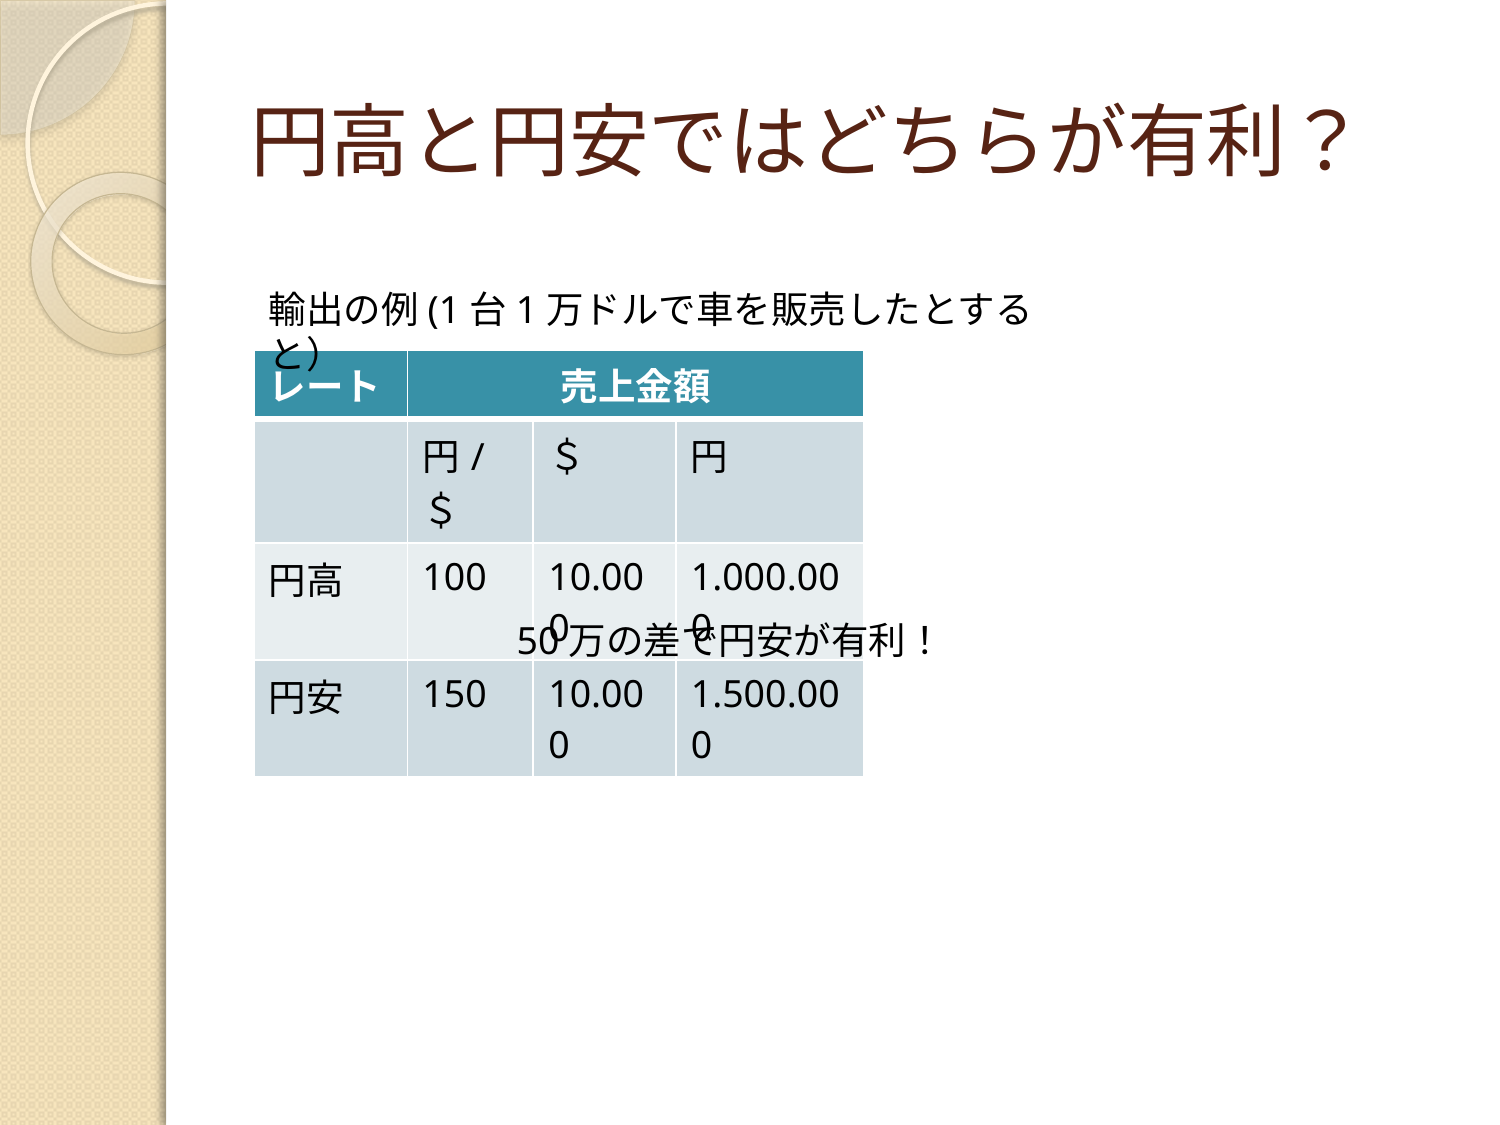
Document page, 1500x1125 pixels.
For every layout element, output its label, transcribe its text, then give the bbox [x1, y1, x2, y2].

table_cell 100 [408, 544, 532, 659]
title 円高と円安ではどちらが有利？ [235, 45, 1466, 233]
table_cell 円 [677, 422, 863, 542]
table_cell ＄ [534, 422, 675, 542]
table_cell 10.000 [534, 544, 675, 609]
text_box 輸出の例(1台1万ドルで車を販売したとすると） [253, 278, 1093, 384]
table_cell 円/＄ [408, 422, 532, 542]
table_cell 10.000 [534, 670, 675, 776]
table_cell [255, 422, 407, 542]
table_header 売上金額 [408, 384, 863, 416]
table_header レート [255, 384, 407, 416]
table_cell 1.500.000 [677, 670, 863, 776]
table_cell 円高 [255, 544, 407, 659]
text_box 50万の差で円安が有利！ [501, 609, 963, 670]
table_cell 150 [408, 661, 532, 776]
table_cell 円安 [255, 661, 407, 776]
table_cell 1.000.000 [677, 544, 863, 609]
